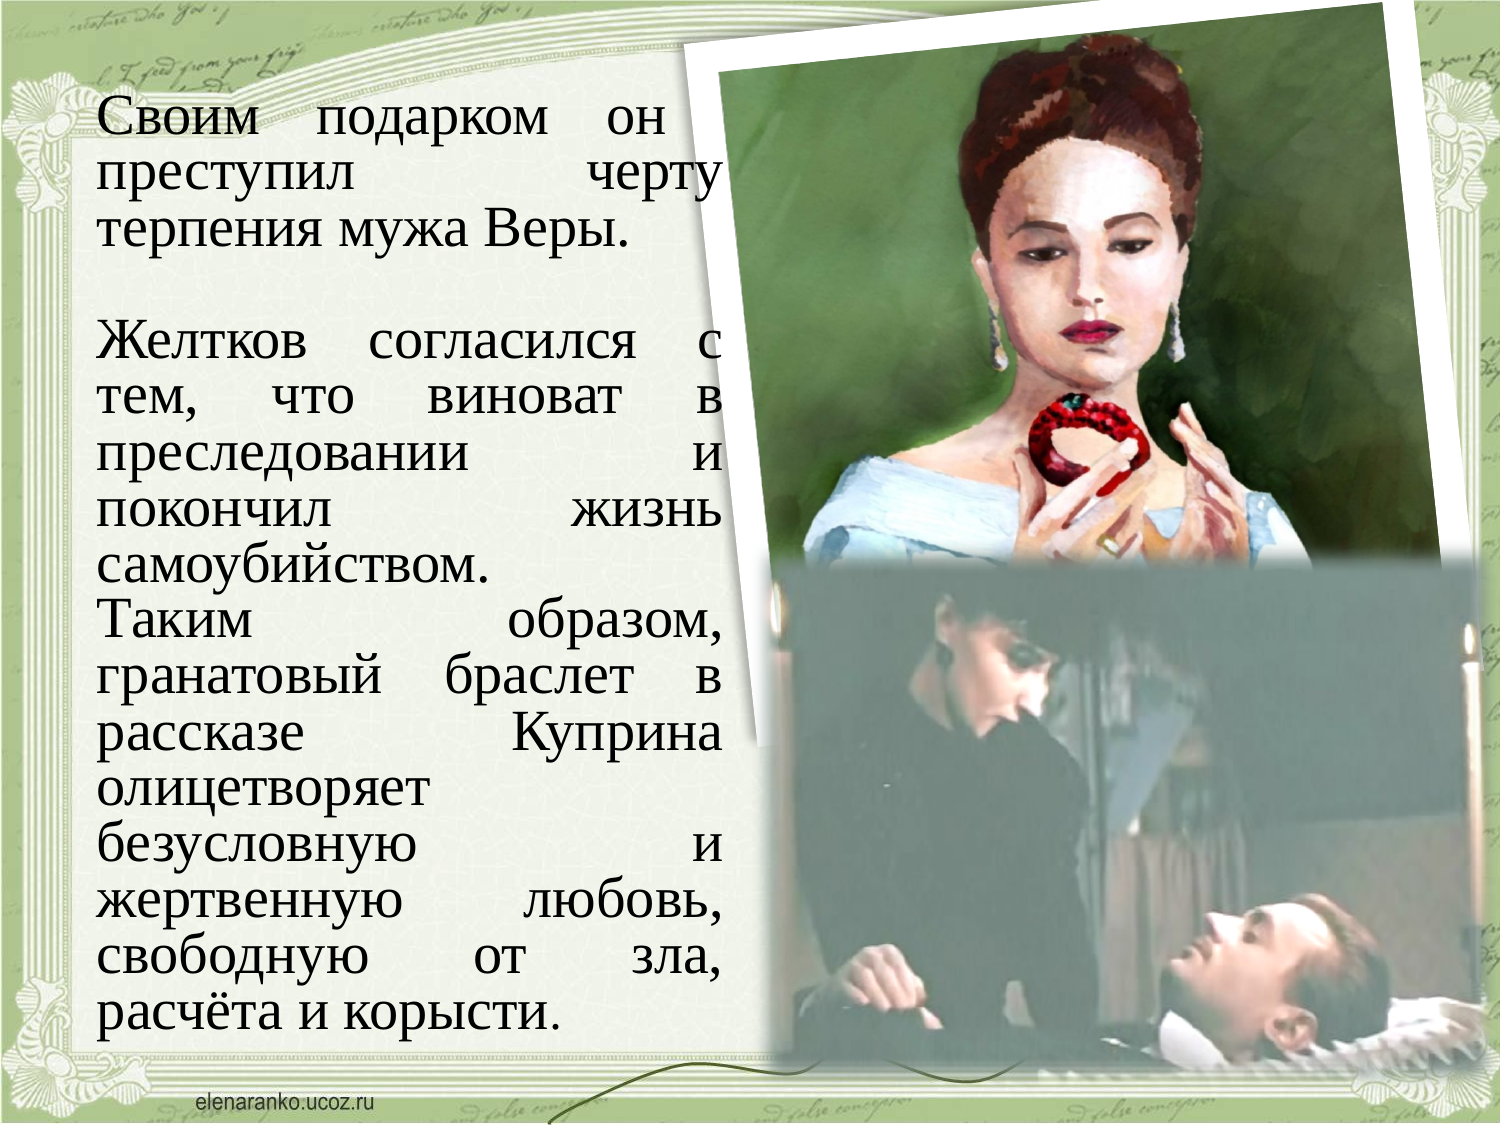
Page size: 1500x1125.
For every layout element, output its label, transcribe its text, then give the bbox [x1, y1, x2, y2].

text_box Своим подарком он преступил черту терпения мужа Веры. Желтков согласился с тем, что виноват в преследовании и покончил жизнь самоубийством. Таким образом, гранатовый браслет в рассказе Куприна олицетворяет безусловную и жертвенную любовь, свободную от зла, расчёта и корысти. [82, 81, 739, 1049]
list [739, 160, 744, 1035]
picture [0, 0, 1500, 1125]
